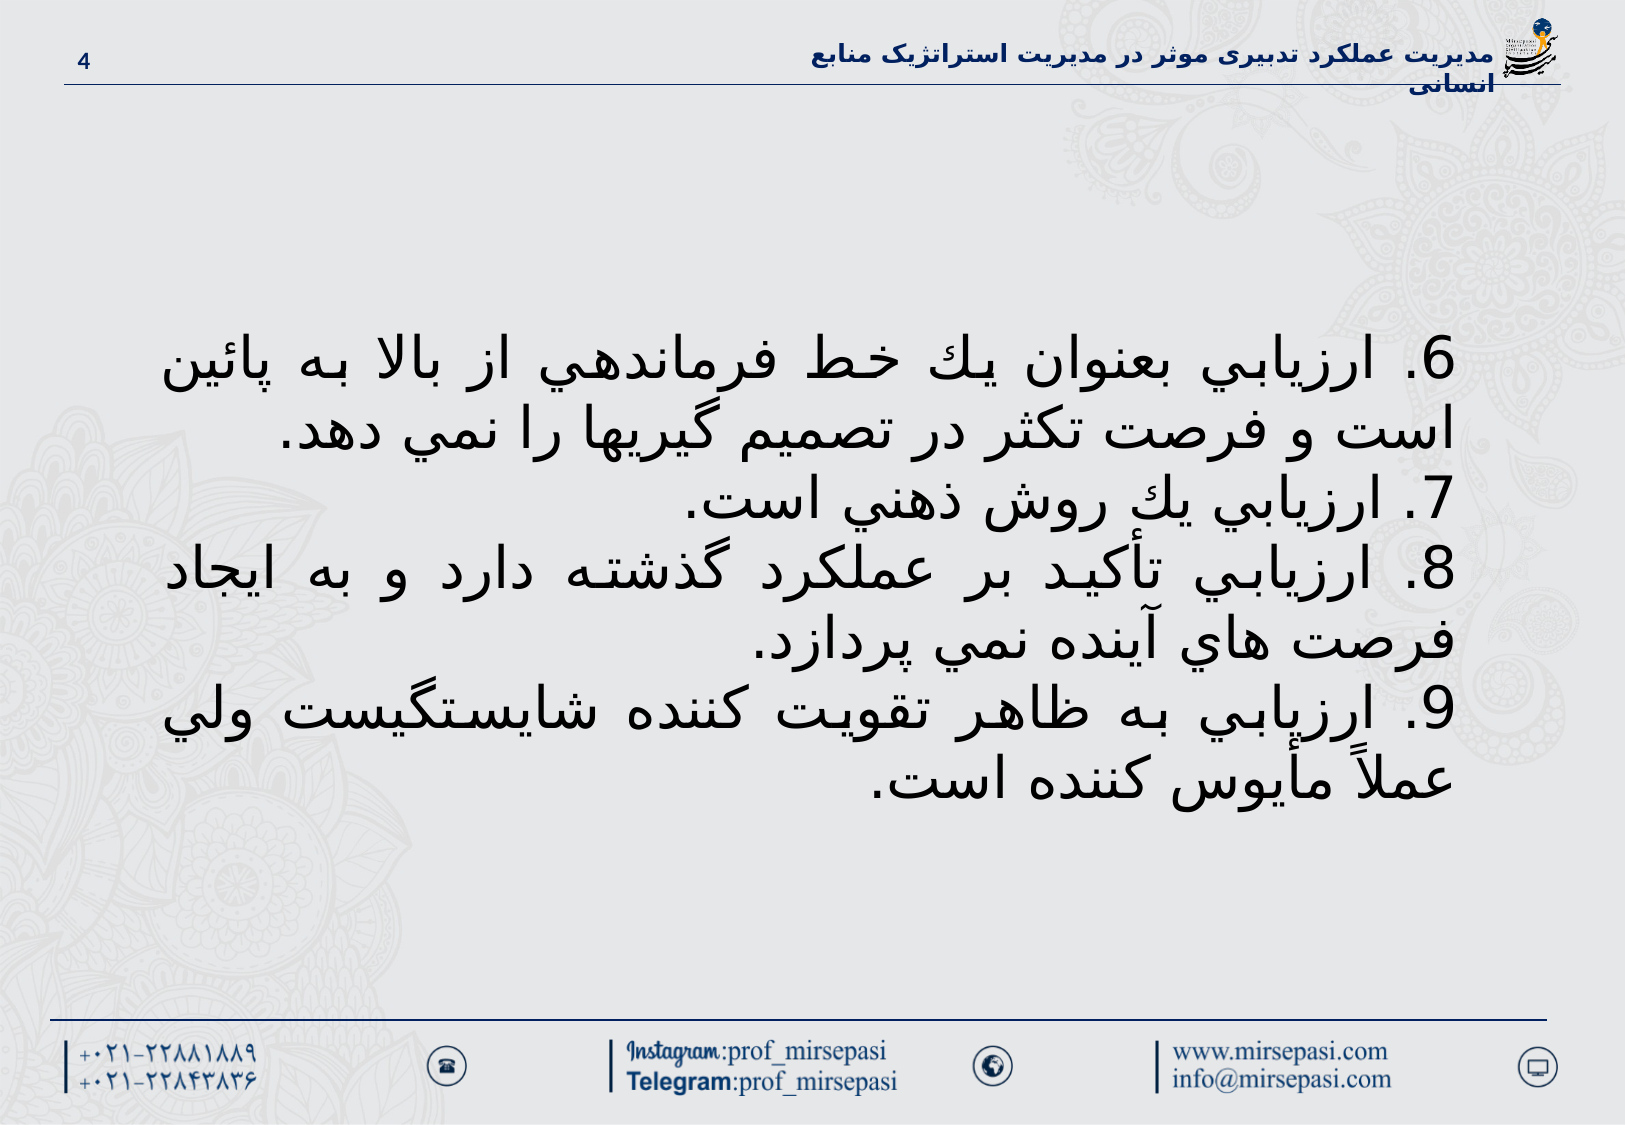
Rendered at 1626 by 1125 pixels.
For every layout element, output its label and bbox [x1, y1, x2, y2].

picture [0, 0, 1625, 1125]
text_box [50, 1019, 1558, 1096]
